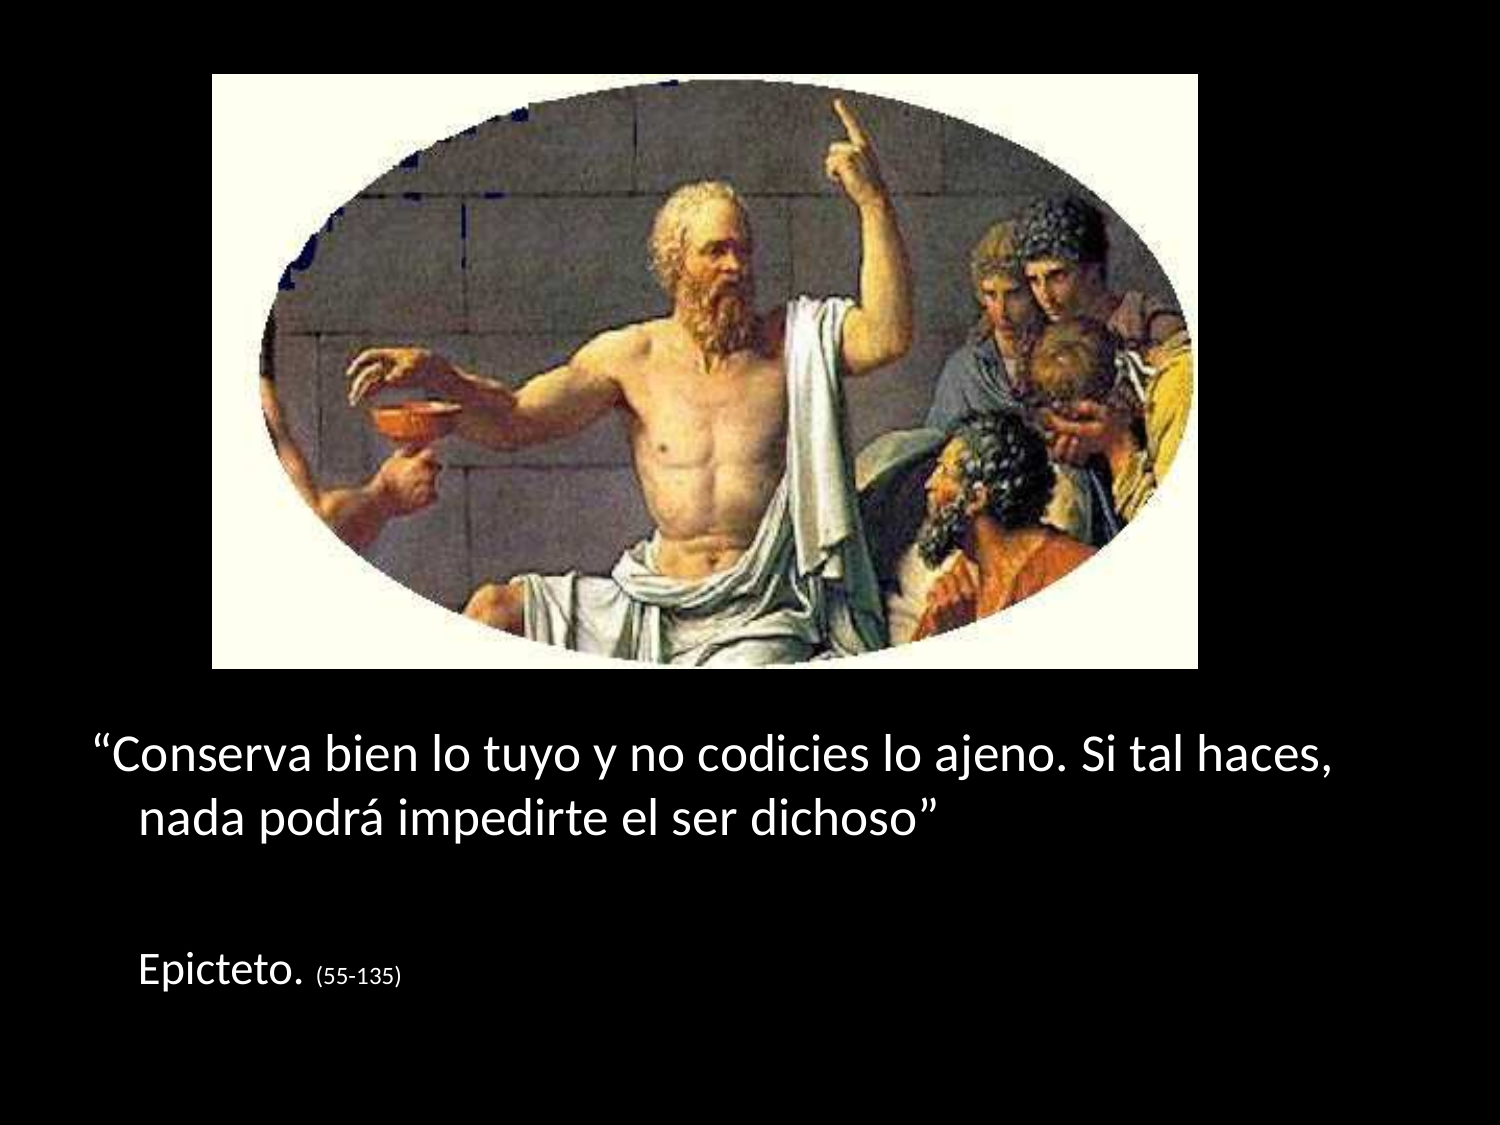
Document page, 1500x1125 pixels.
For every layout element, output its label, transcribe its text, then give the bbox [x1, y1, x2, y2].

list “Conserva bien lo tuyo y no codicies lo ajeno. Si tal haces, nada podrá impedirte el ser dichoso” Epicteto. (55-135) [75, 262, 1425, 1005]
picture [212, 74, 1199, 669]
